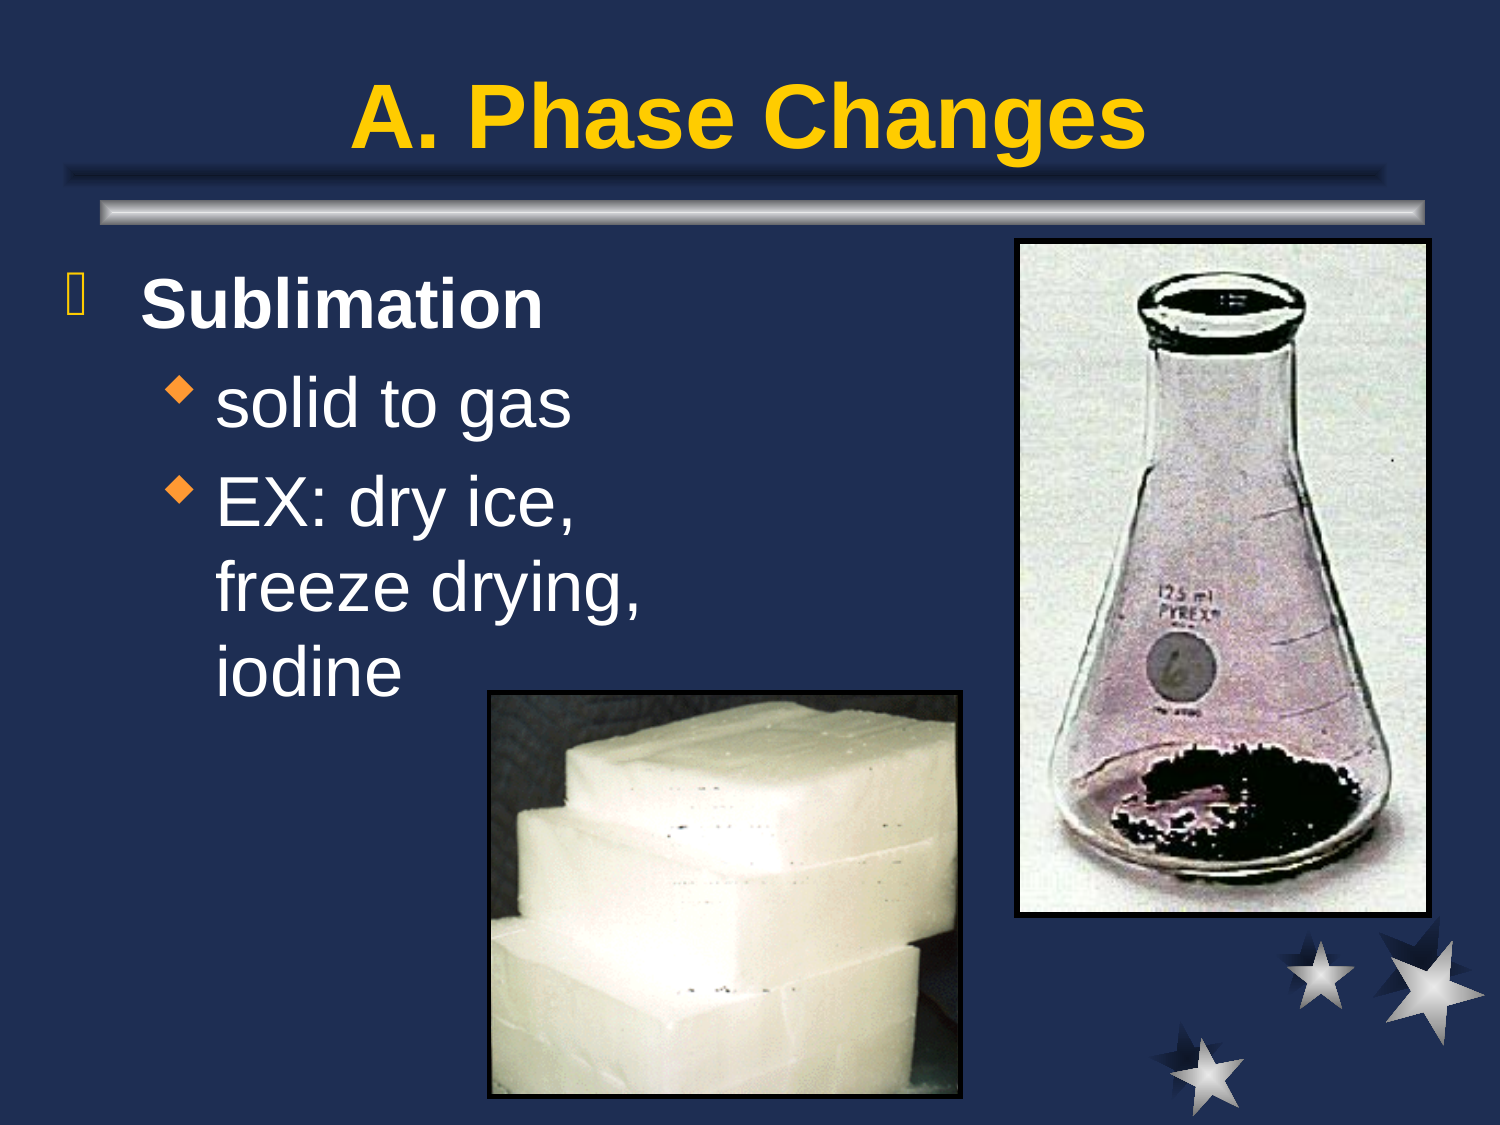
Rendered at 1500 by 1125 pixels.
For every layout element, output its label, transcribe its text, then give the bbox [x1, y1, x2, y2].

title A. Phase Changes [112, 37, 1388, 176]
picture [1019, 243, 1427, 913]
picture [490, 694, 959, 1095]
list Sublimation solid to gas EX: dry ice, freeze drying, iodine [49, 249, 693, 1076]
